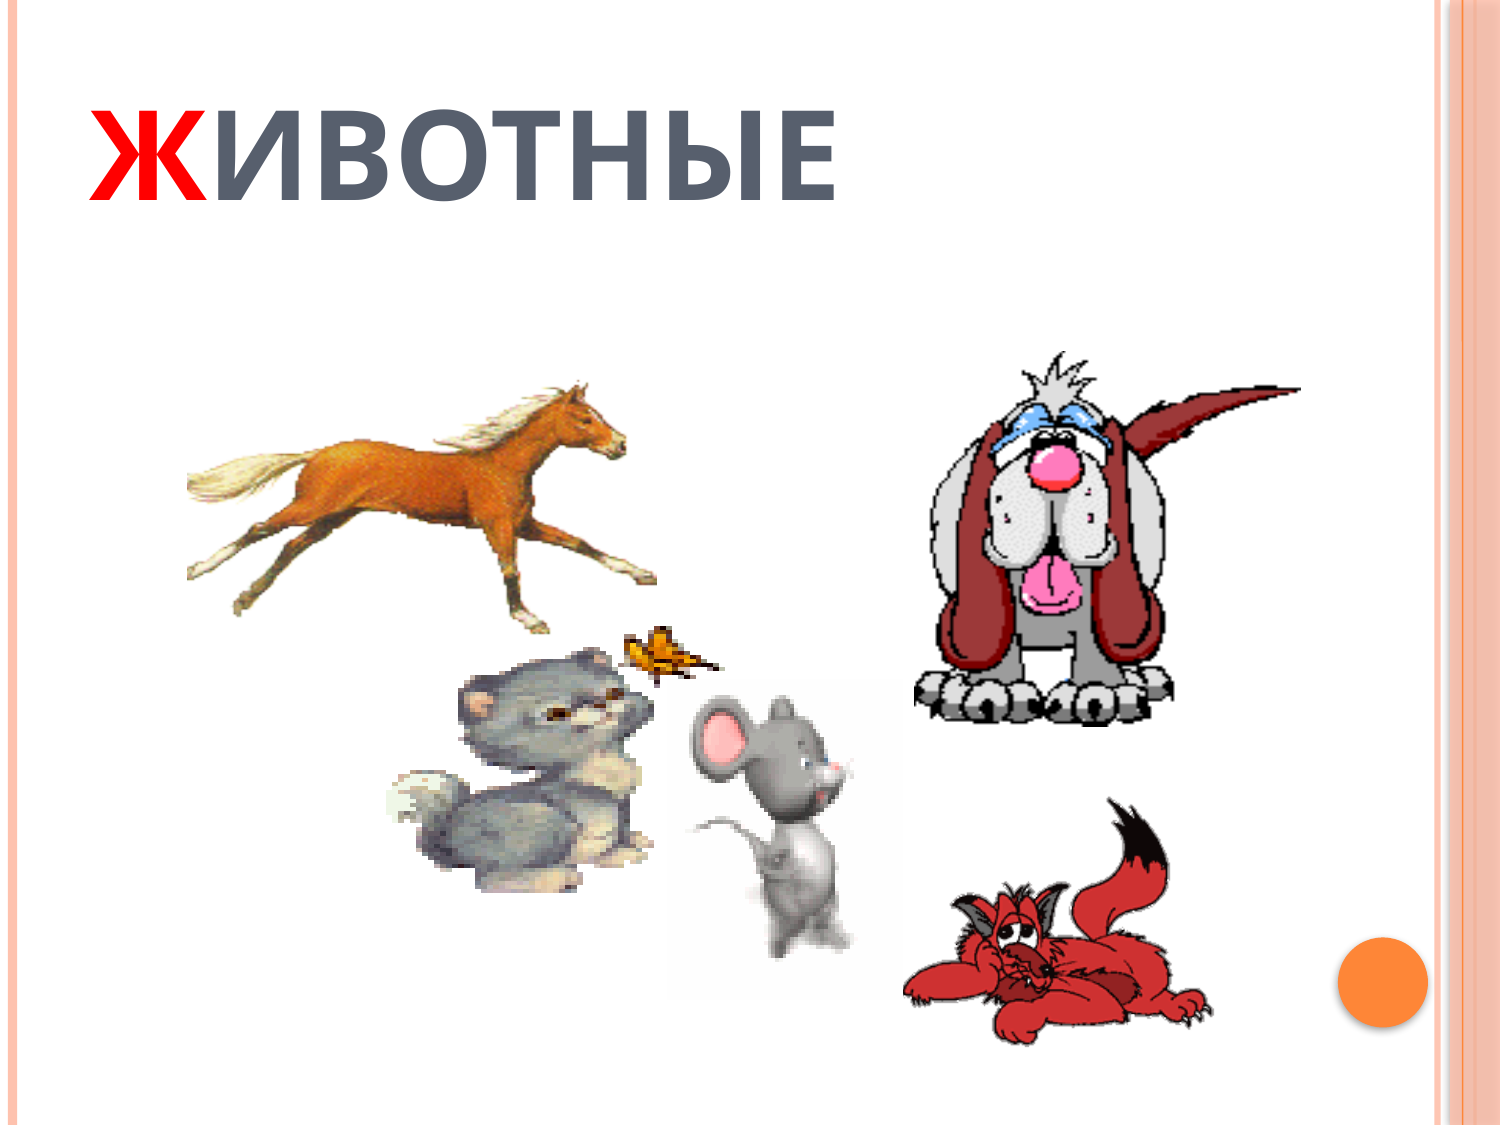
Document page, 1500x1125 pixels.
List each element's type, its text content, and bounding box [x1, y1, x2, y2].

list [913, 350, 1302, 727]
title животные [75, 45, 1300, 233]
picture [186, 351, 1282, 1057]
